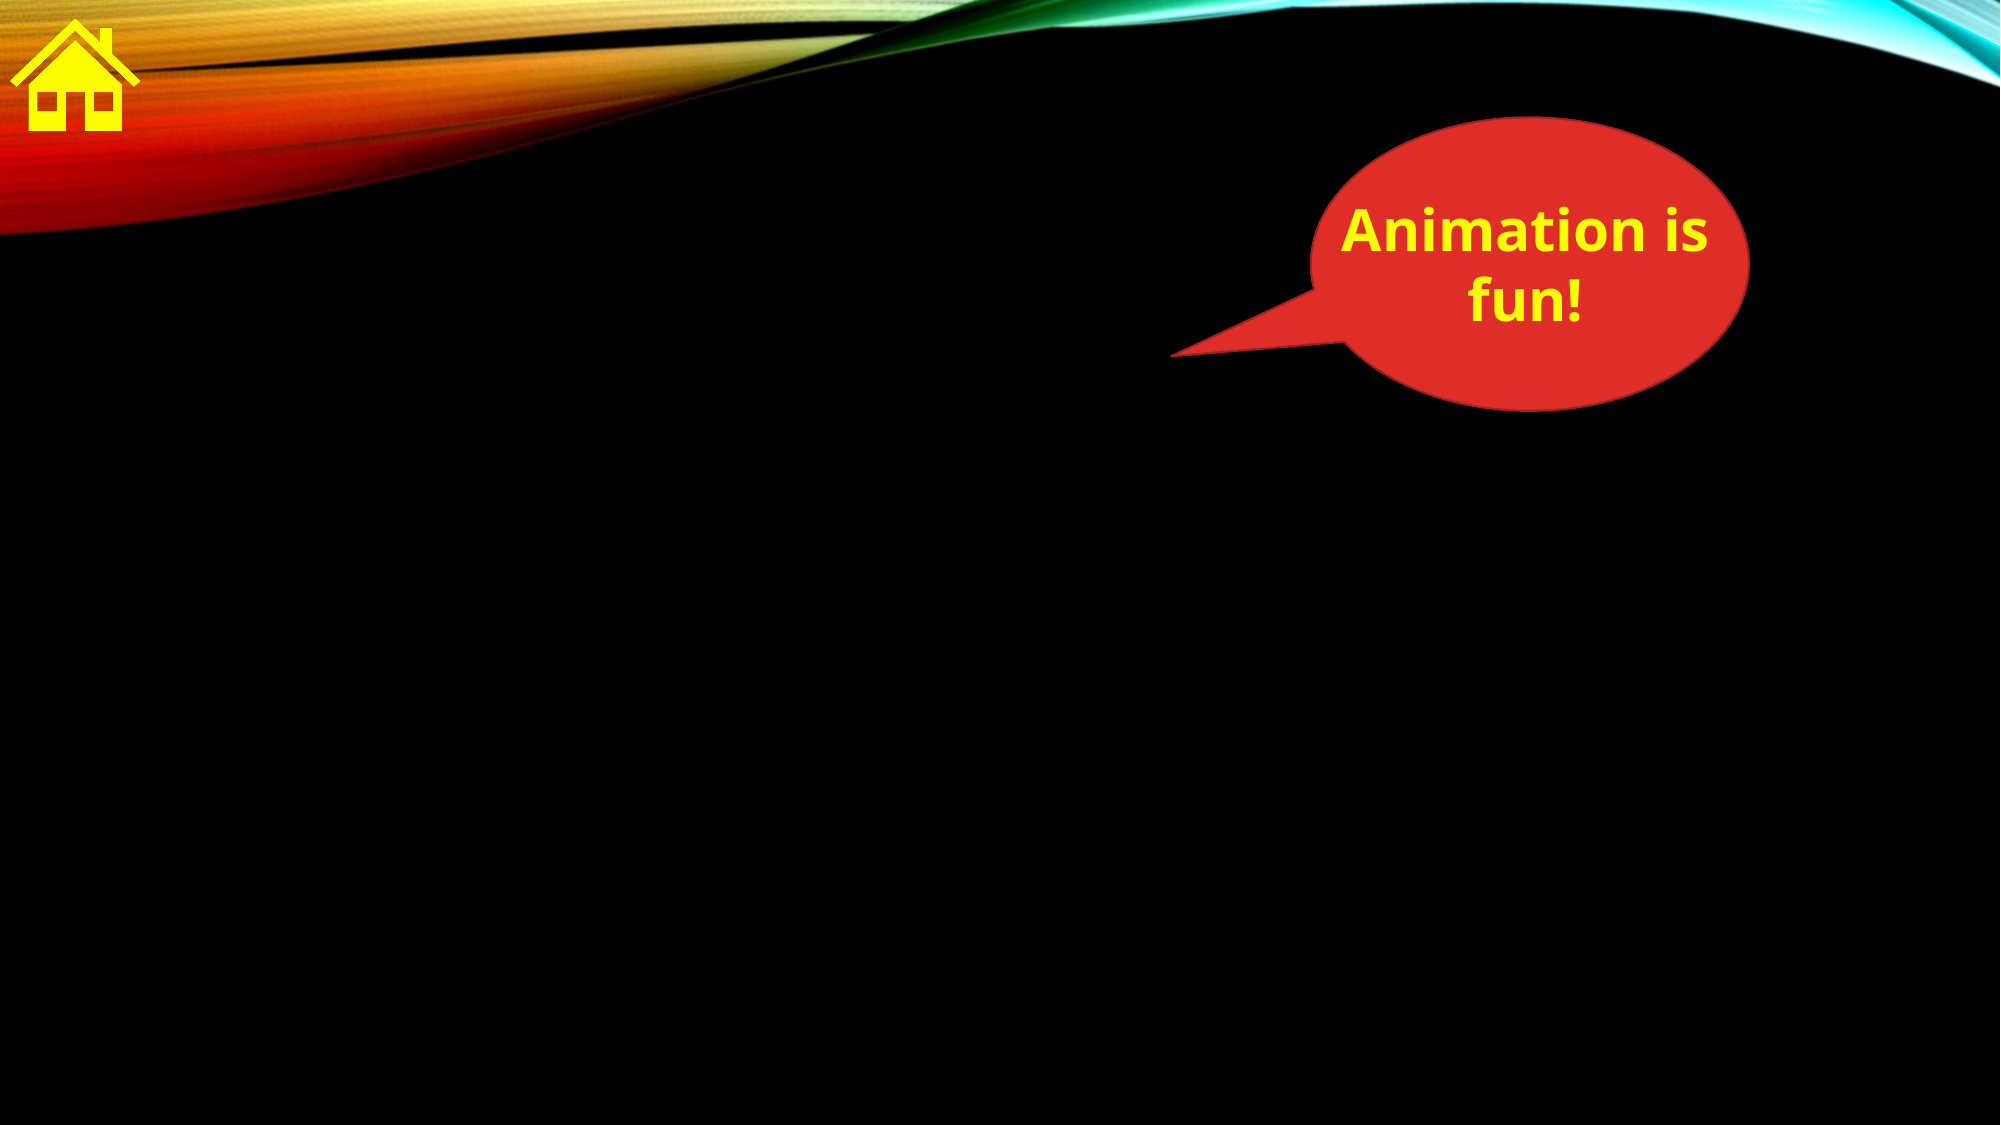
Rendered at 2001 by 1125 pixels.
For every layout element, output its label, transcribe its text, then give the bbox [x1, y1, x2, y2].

text_box [1343, 116, 1716, 185]
text_box [1170, 290, 1718, 412]
text_box [1741, 222, 1750, 306]
picture [0, 0, 2000, 237]
text_box Animation is fun! [1310, 185, 1741, 341]
